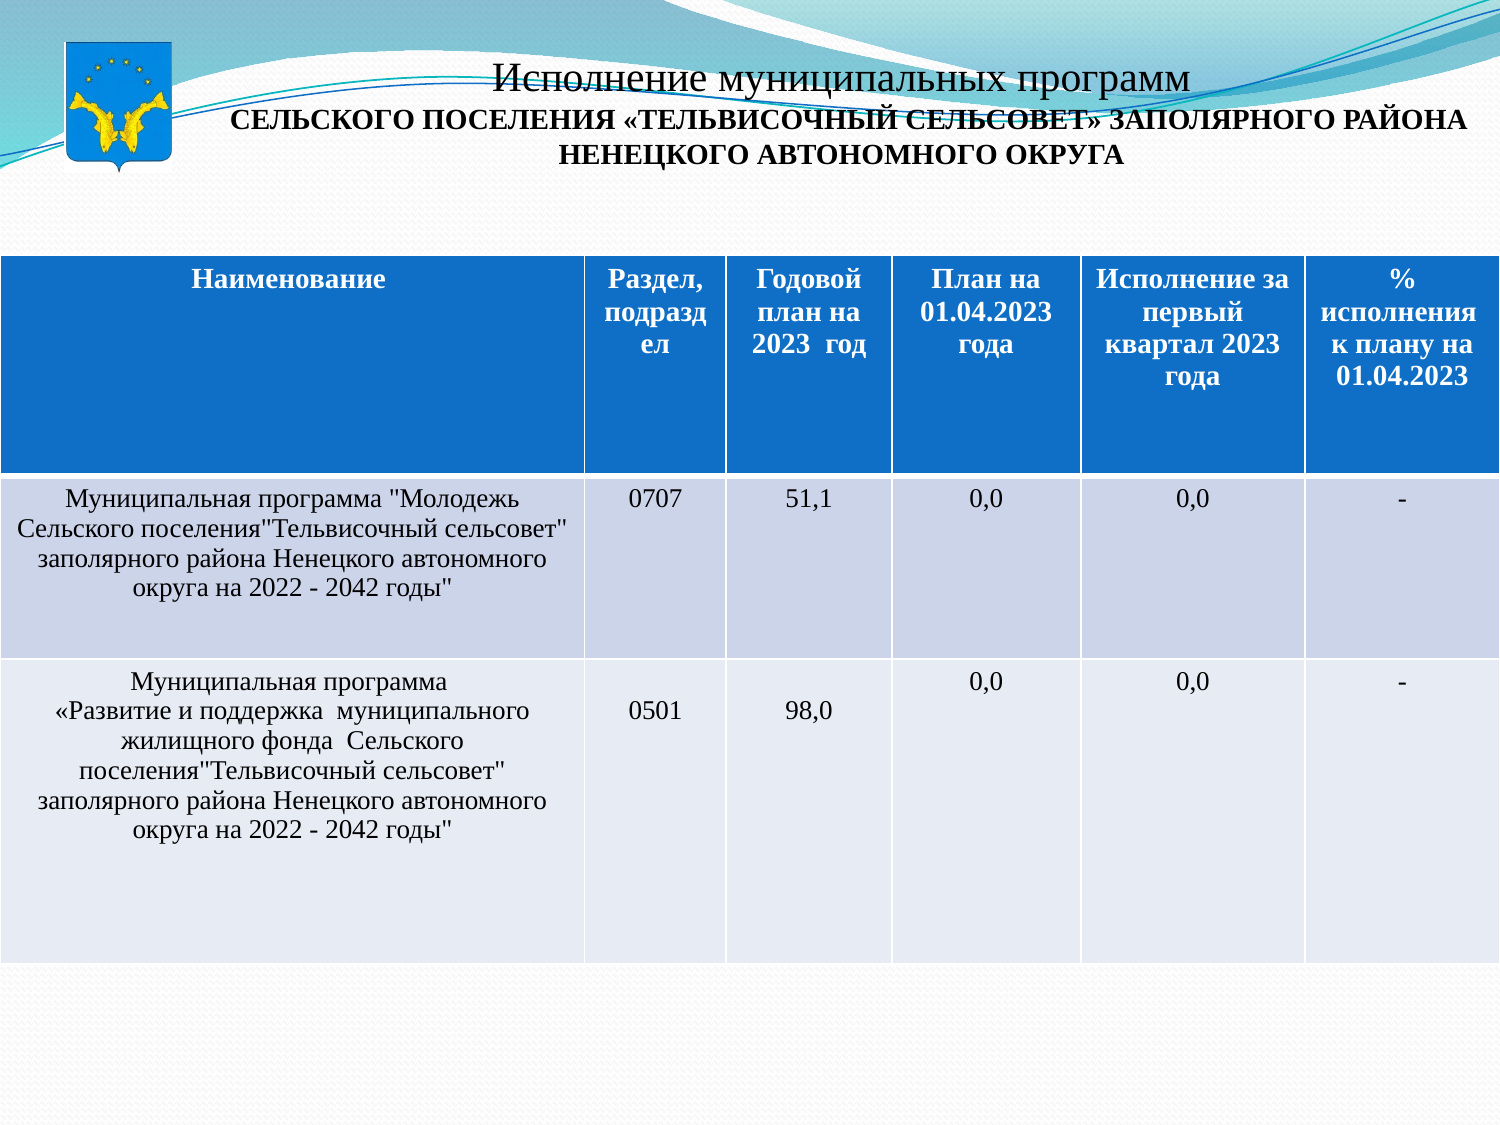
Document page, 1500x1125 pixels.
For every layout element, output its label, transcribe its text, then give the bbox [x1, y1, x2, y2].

table_cell 0707 [585, 479, 725, 658]
table_cell - [1306, 660, 1499, 963]
table_cell Муниципальная программа «Развитие и поддержка муниципального жилищного фонда Сельского поселения"Тельвисочный сельсовет" заполярного района Ненецкого автономного округа на 2022 - 2042 годы" [1, 660, 584, 963]
table_cell - [1306, 479, 1499, 658]
table_cell 98,0 [727, 660, 891, 963]
table_cell 0,0 [893, 660, 1080, 963]
table_header Исполнение за первый квартал 2023 года [1082, 256, 1304, 473]
table_header Наименование [1, 256, 584, 473]
table_header Годовой план на 2023 год [727, 256, 891, 473]
table_header % исполнения к плану на 01.04.2023 [1306, 256, 1499, 473]
table_cell Муниципальная программа "Молодежь Сельского поселения"Тельвисочный сельсовет" заполярного района Ненецкого автономного округа на 2022 - 2042 годы" [1, 479, 584, 658]
table_cell 0,0 [1082, 479, 1304, 658]
table_cell 0501 [585, 660, 725, 963]
picture [64, 42, 172, 173]
table_cell 0,0 [893, 479, 1080, 658]
table_header План на 01.04.2023 года [893, 256, 1080, 473]
table_header Раздел, подраздел [585, 256, 725, 473]
text_box Исполнение муниципальных программ СЕЛЬСКОГО ПОСЕЛЕНИЯ «ТЕЛЬВИСОЧНЫЙ СЕЛЬСОВЕТ» ЗАПОЛЯРНОГО РАЙОНА НЕНЕЦКОГО АВТОНОМНОГО ОКРУГА [183, 42, 1500, 178]
table_cell 51,1 [727, 479, 891, 658]
table_cell 0,0 [1082, 660, 1304, 963]
